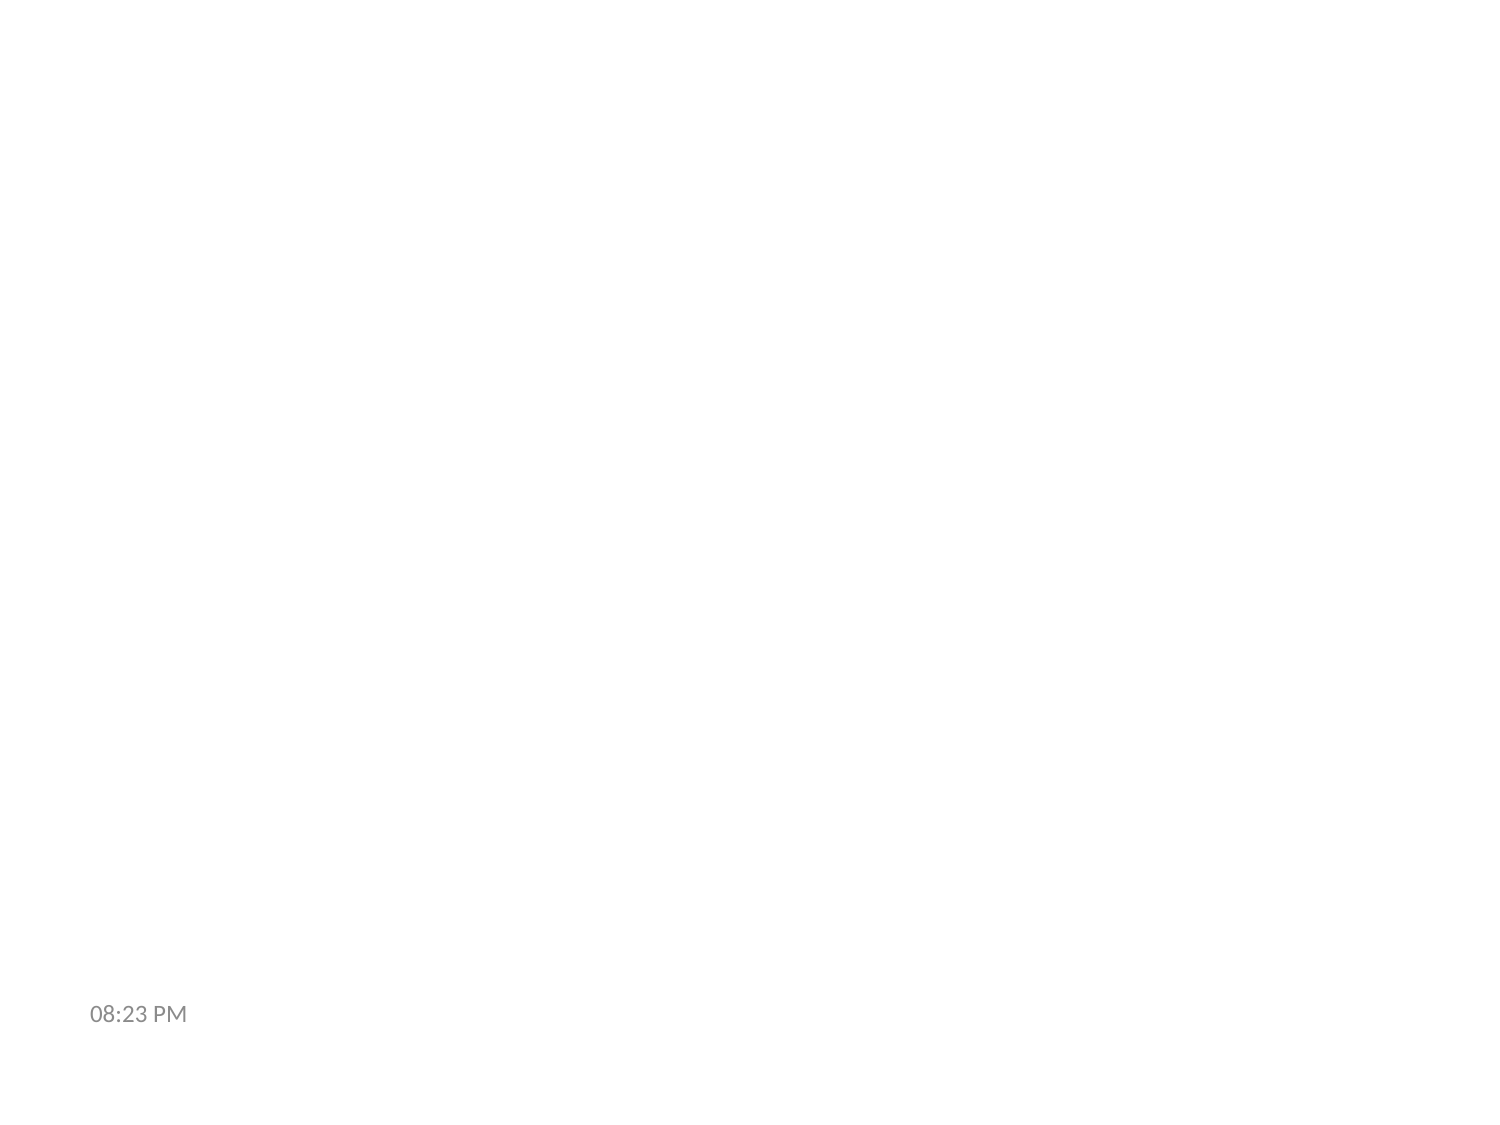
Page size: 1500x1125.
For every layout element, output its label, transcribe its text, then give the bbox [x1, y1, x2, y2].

text_box 3:35 PM [75, 982, 425, 1043]
